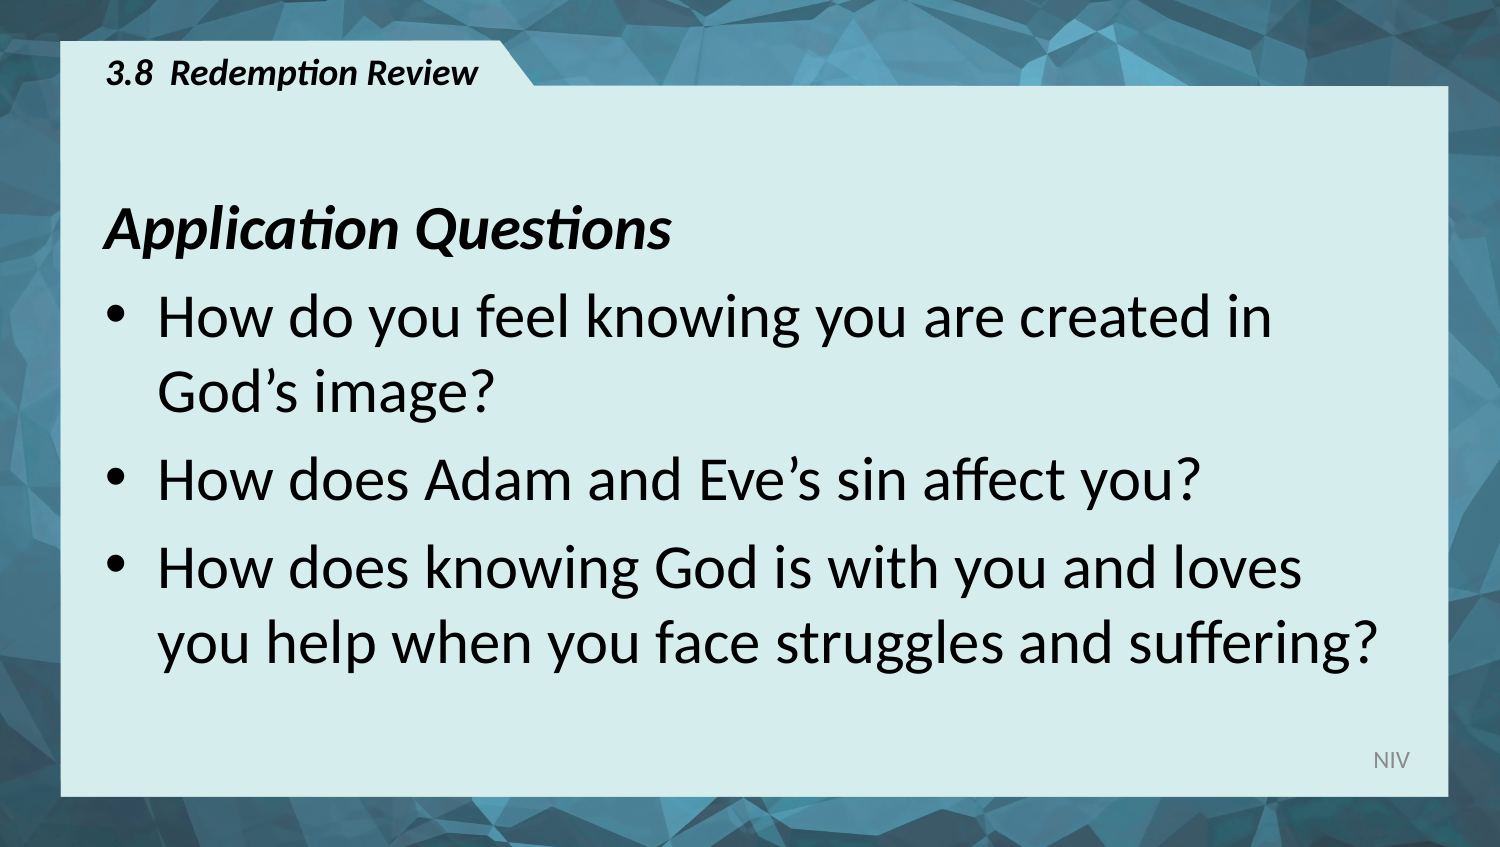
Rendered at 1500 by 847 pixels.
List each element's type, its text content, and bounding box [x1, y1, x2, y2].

picture [0, 0, 1500, 847]
list Application Questions How do you feel knowing you are created in God’s image? How does Adam and Eve’s sin affect you? How does knowing God is with you and loves you help when you face struggles and suffering? [89, 141, 1403, 722]
title 3.8 Redemption Review [89, 33, 1420, 108]
footer NIV [950, 736, 1425, 782]
